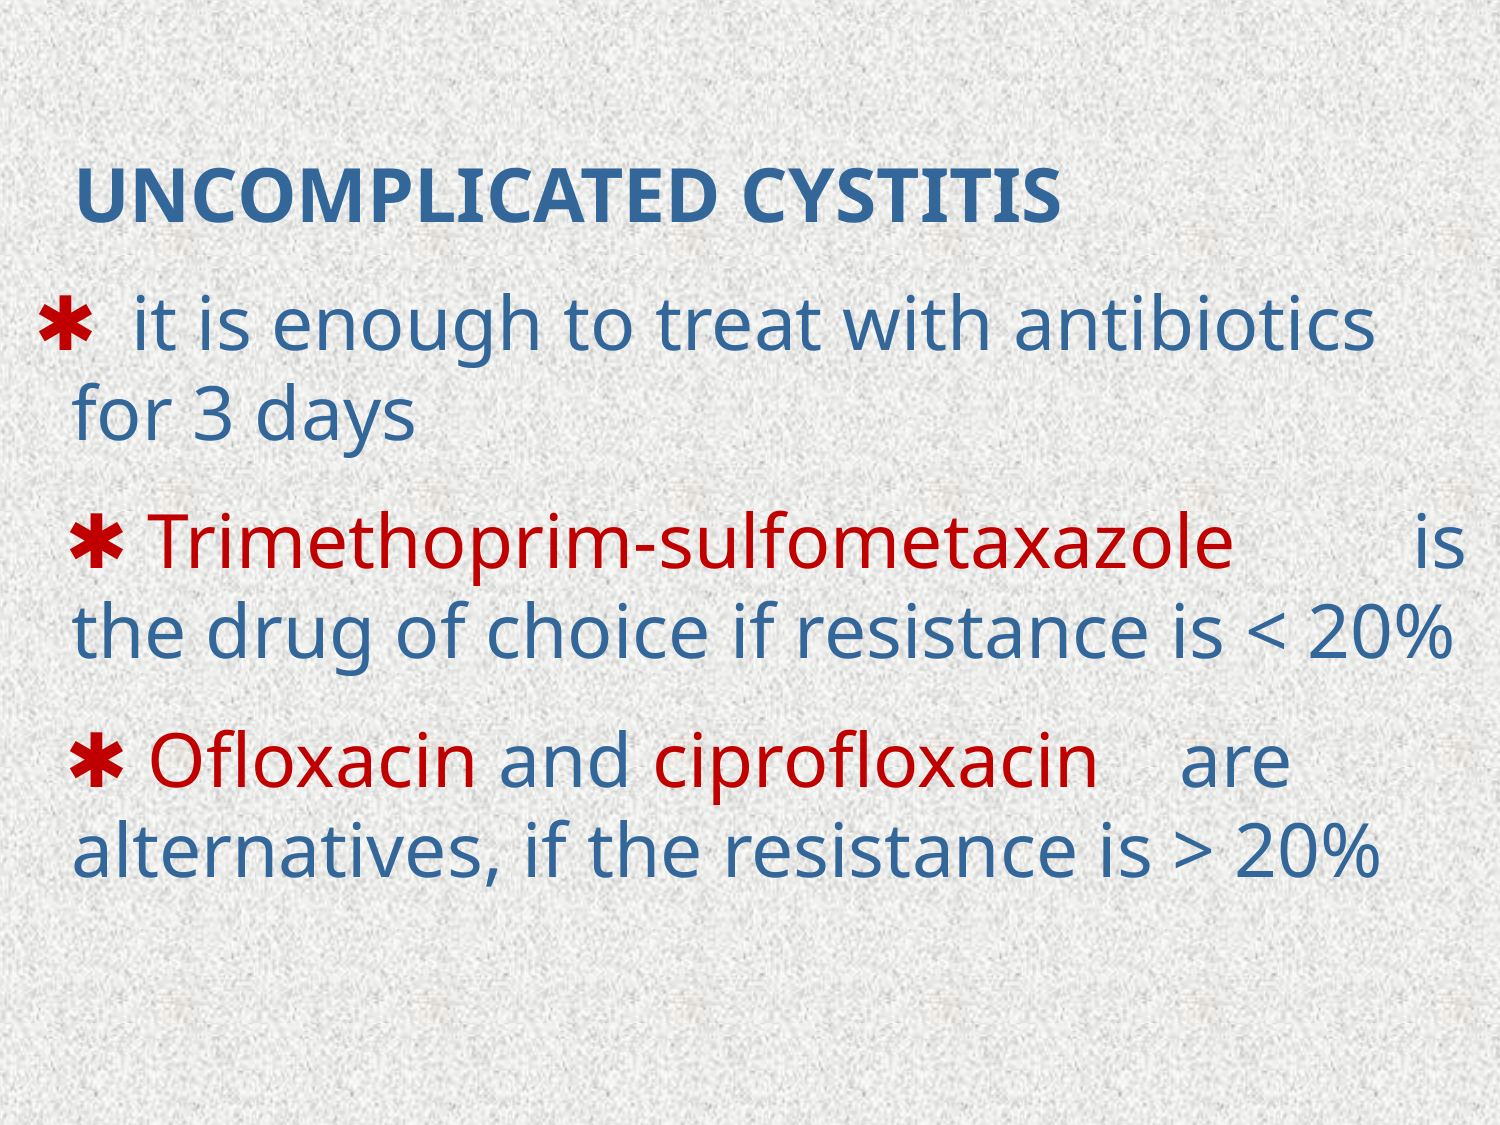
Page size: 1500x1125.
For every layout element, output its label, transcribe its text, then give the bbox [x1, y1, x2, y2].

text_box UNCOMPLICATED CYSTITIS ✱ it is enough to treat with antibiotics for 3 days ✱ Trimethoprim-sulfometaxazole is the drug of choice if resistance is < 20% ✱ Ofloxacin and ciprofloxacin are alternatives, if the resistance is > 20% [0, 0, 1500, 1125]
